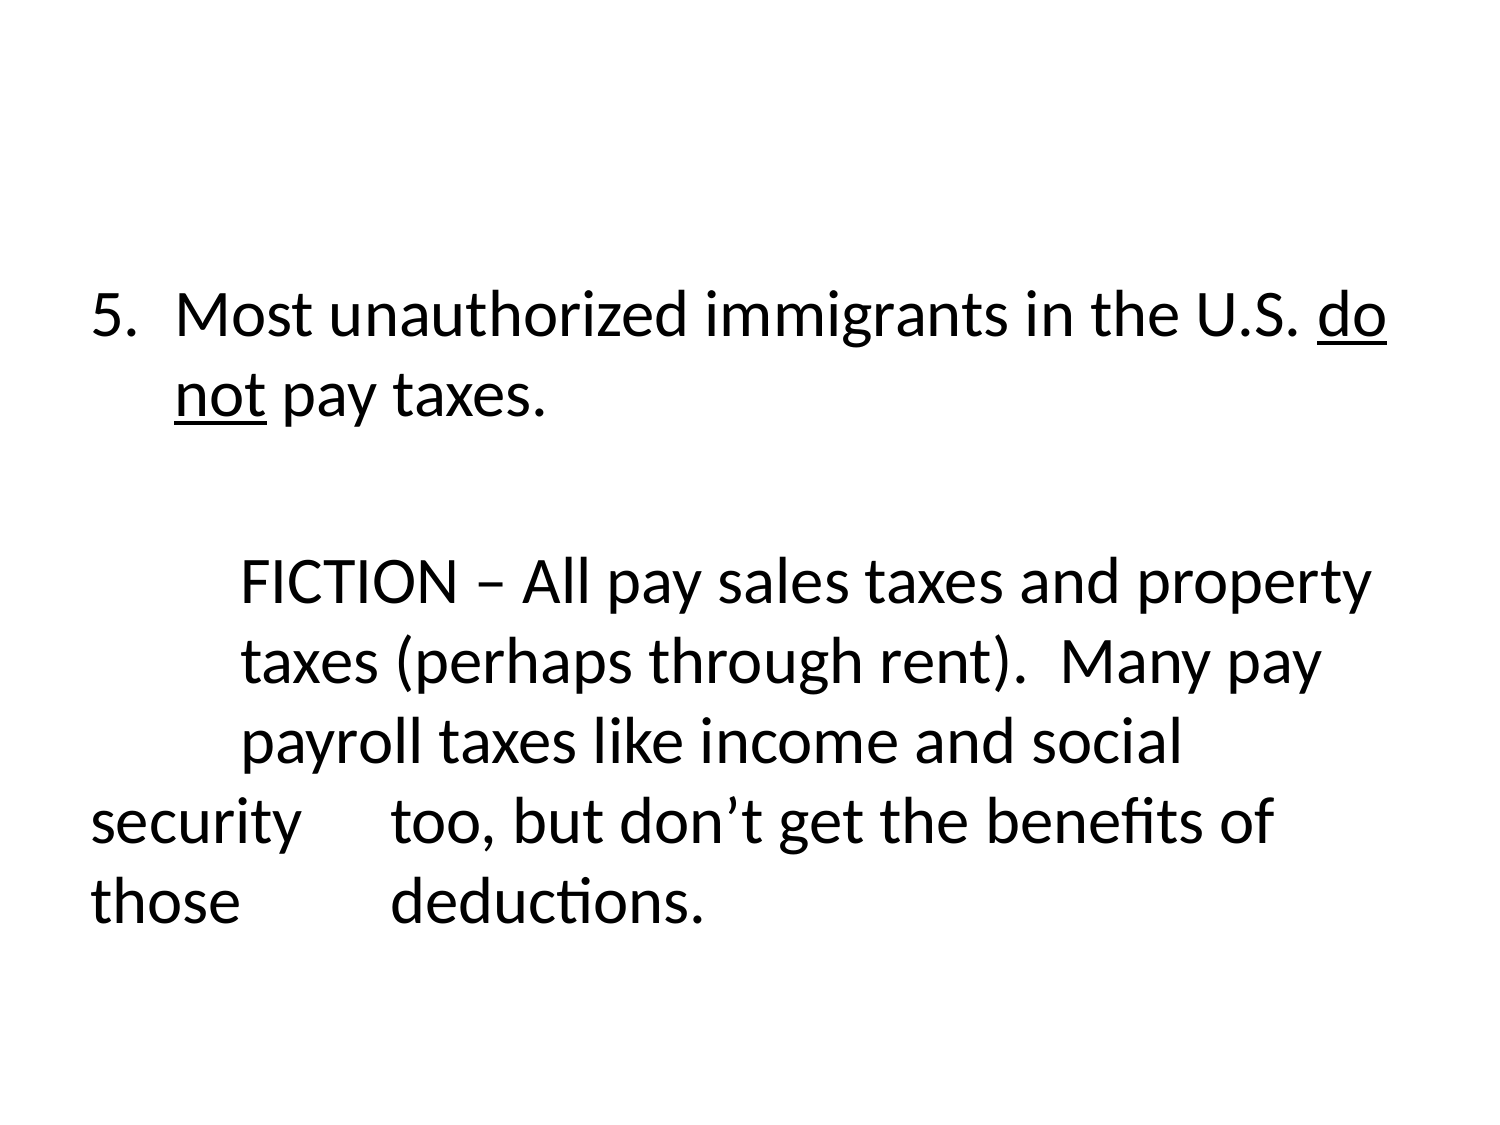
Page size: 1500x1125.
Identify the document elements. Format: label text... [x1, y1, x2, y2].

list Most unauthorized immigrants in the U.S. do not pay taxes. FICTION – All pay sales taxes and property taxes (perhaps through rent). Many pay payroll taxes like income and social security too, but don’t get the benefits of those deductions. [75, 262, 1425, 1005]
